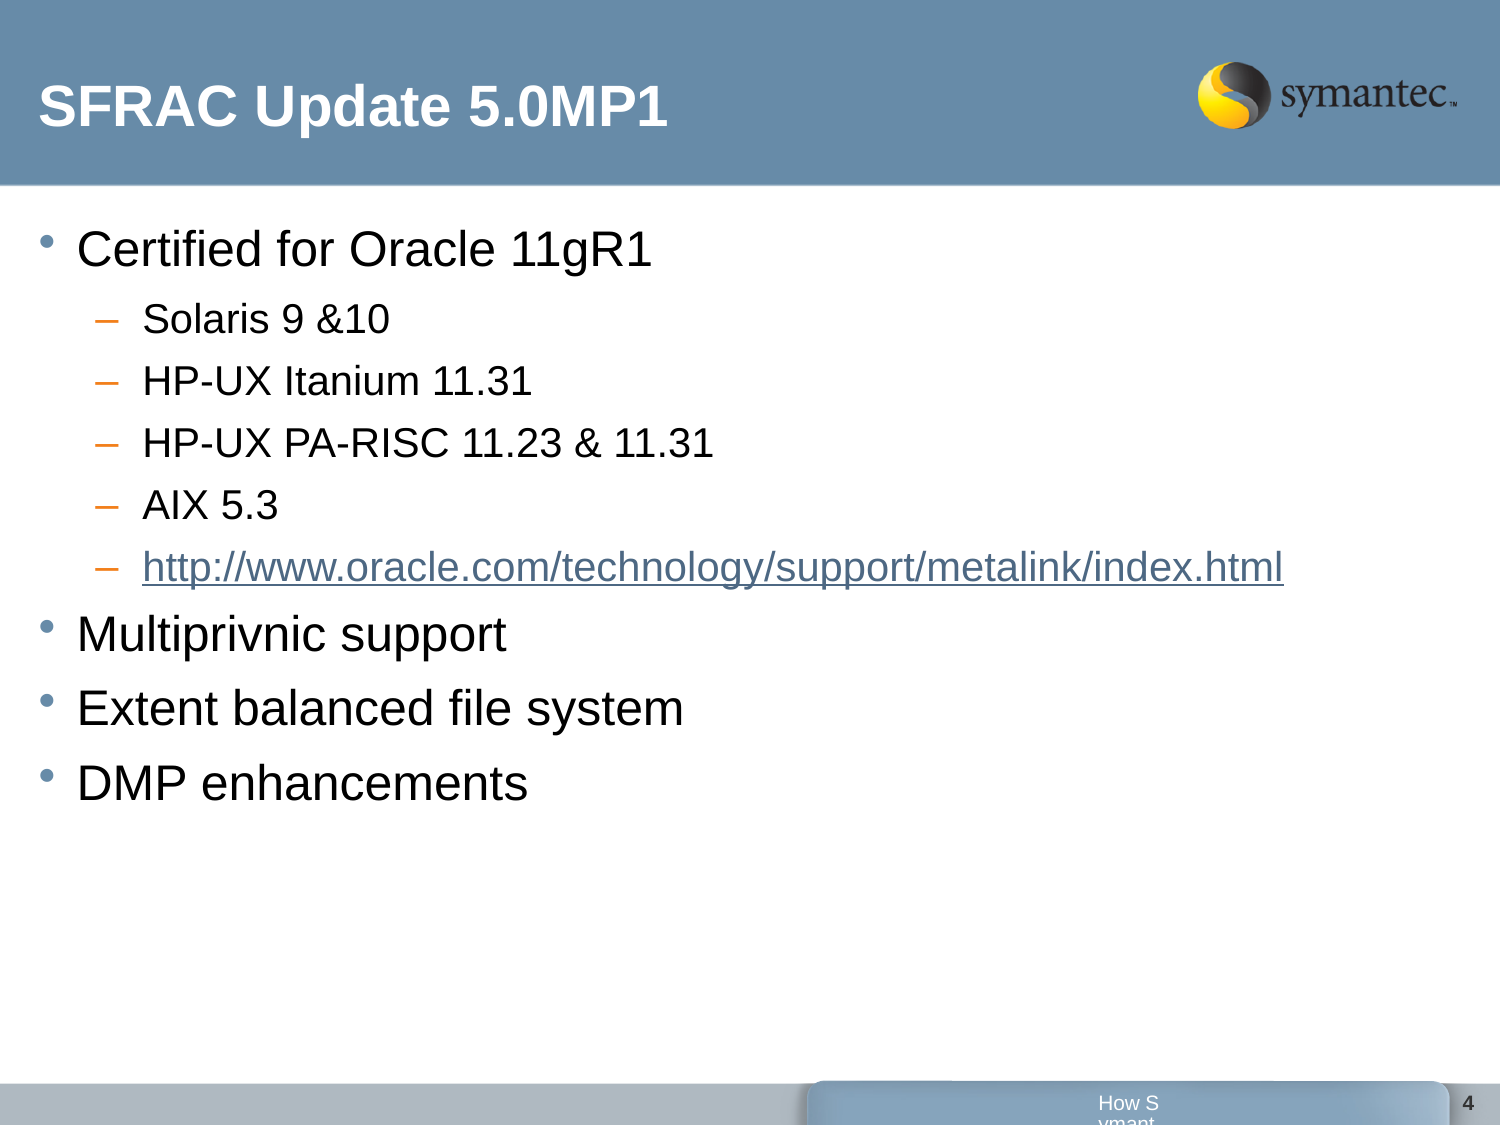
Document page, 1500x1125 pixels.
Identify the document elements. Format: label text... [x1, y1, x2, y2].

footer How Symantec/Veritas Adds Value in your Oracle Environment [1098, 1089, 1166, 1116]
title SFRAC Update 5.0MP1 [23, 24, 1123, 182]
slide_number 4 [1455, 1089, 1482, 1116]
picture [757, 1080, 1500, 1125]
list Certified for Oracle 11gR1 Solaris 9 &10 HP-UX Itanium 11.31 HP-UX PA-RISC 11.23 & 11.31 AIX 5.3 http://www.oracle.com/technology/support/metalink/index.html Multiprivnic support Extent balanced file system DMP enhancements [23, 213, 1374, 956]
picture [1159, 0, 1500, 132]
